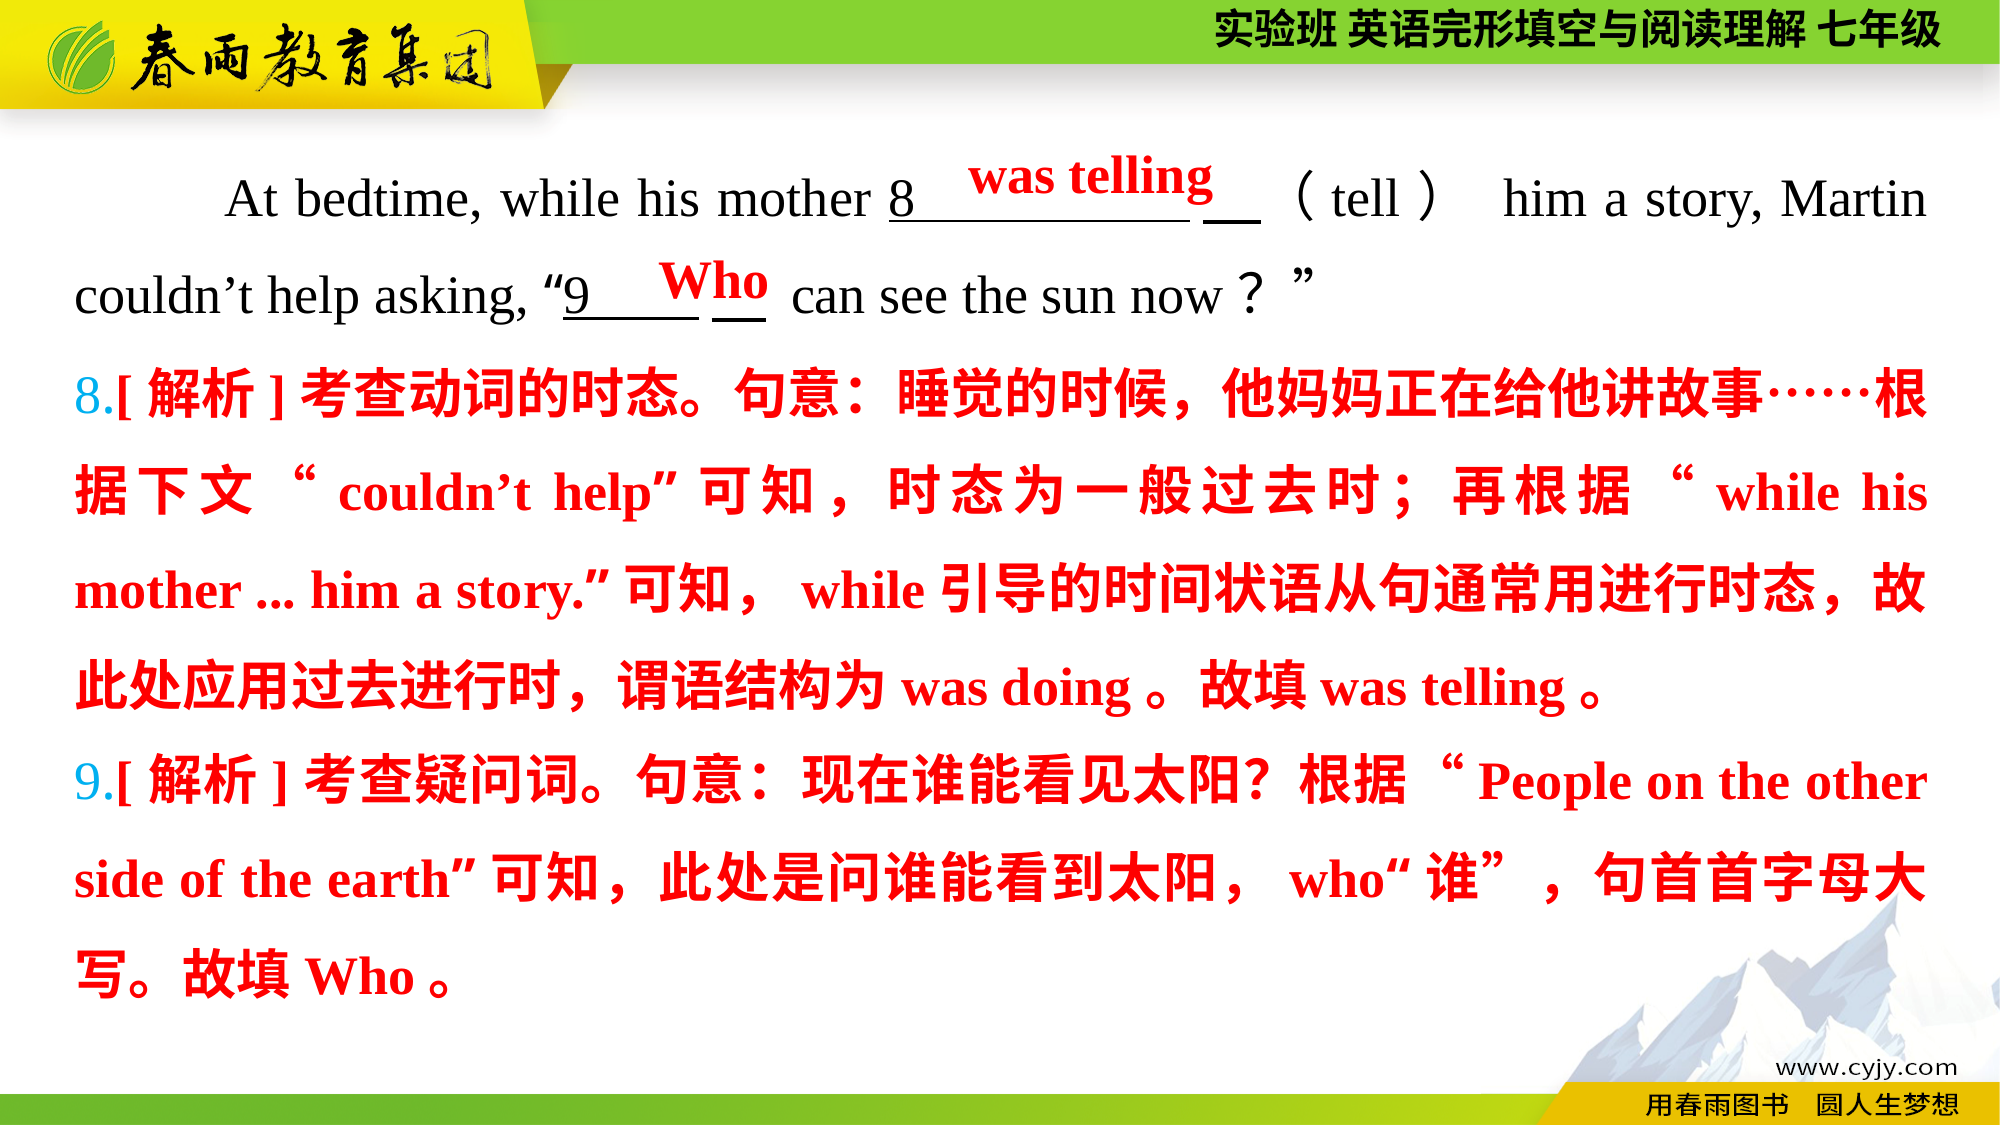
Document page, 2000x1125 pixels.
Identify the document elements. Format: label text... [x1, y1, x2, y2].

picture [0, 0, 2000, 1125]
text_box 8.[解析]考查动词的时态。句意：睡觉的时候，他妈妈正在给他讲故事……根据下文“couldn’t help”可知，时态为一般过去时；再根据“while his mother ... him a story.”可知，while引导的时间状语从句通常用进行时态，故此处应用过去进行时，谓语结构为was doing。故填was telling。 [59, 319, 1944, 705]
text_box 9.[解析]考查疑问词。句意：现在谁能看见太阳？根据“People on the other side of the earth”可知，此处是问谁能看到太阳，who“谁”，句首首字母大写。故填Who。 [59, 705, 1944, 1013]
list At bedtime, while his mother 8 （tell） him a story, Martin couldn’t help asking, “9 can see the sun now？” [59, 122, 1944, 319]
text_box was telling [953, 132, 1296, 213]
text_box Who [643, 237, 785, 317]
